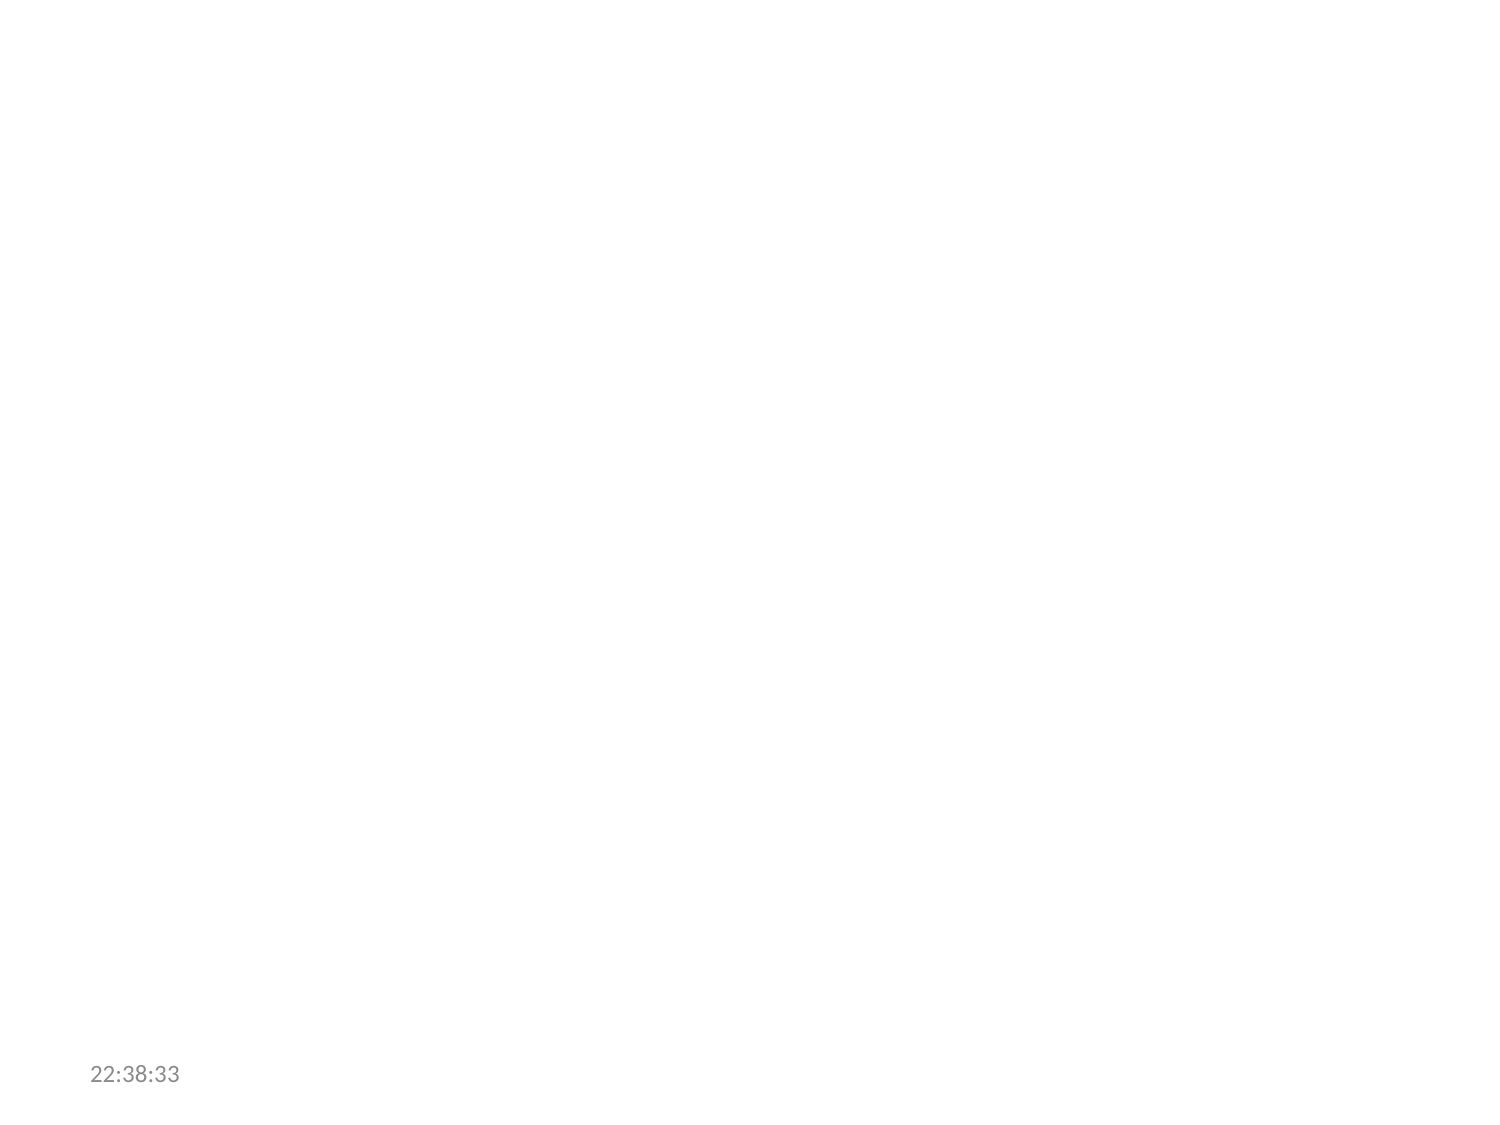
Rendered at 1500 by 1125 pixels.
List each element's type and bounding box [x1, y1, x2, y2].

slide_number [75, 1042, 425, 1103]
